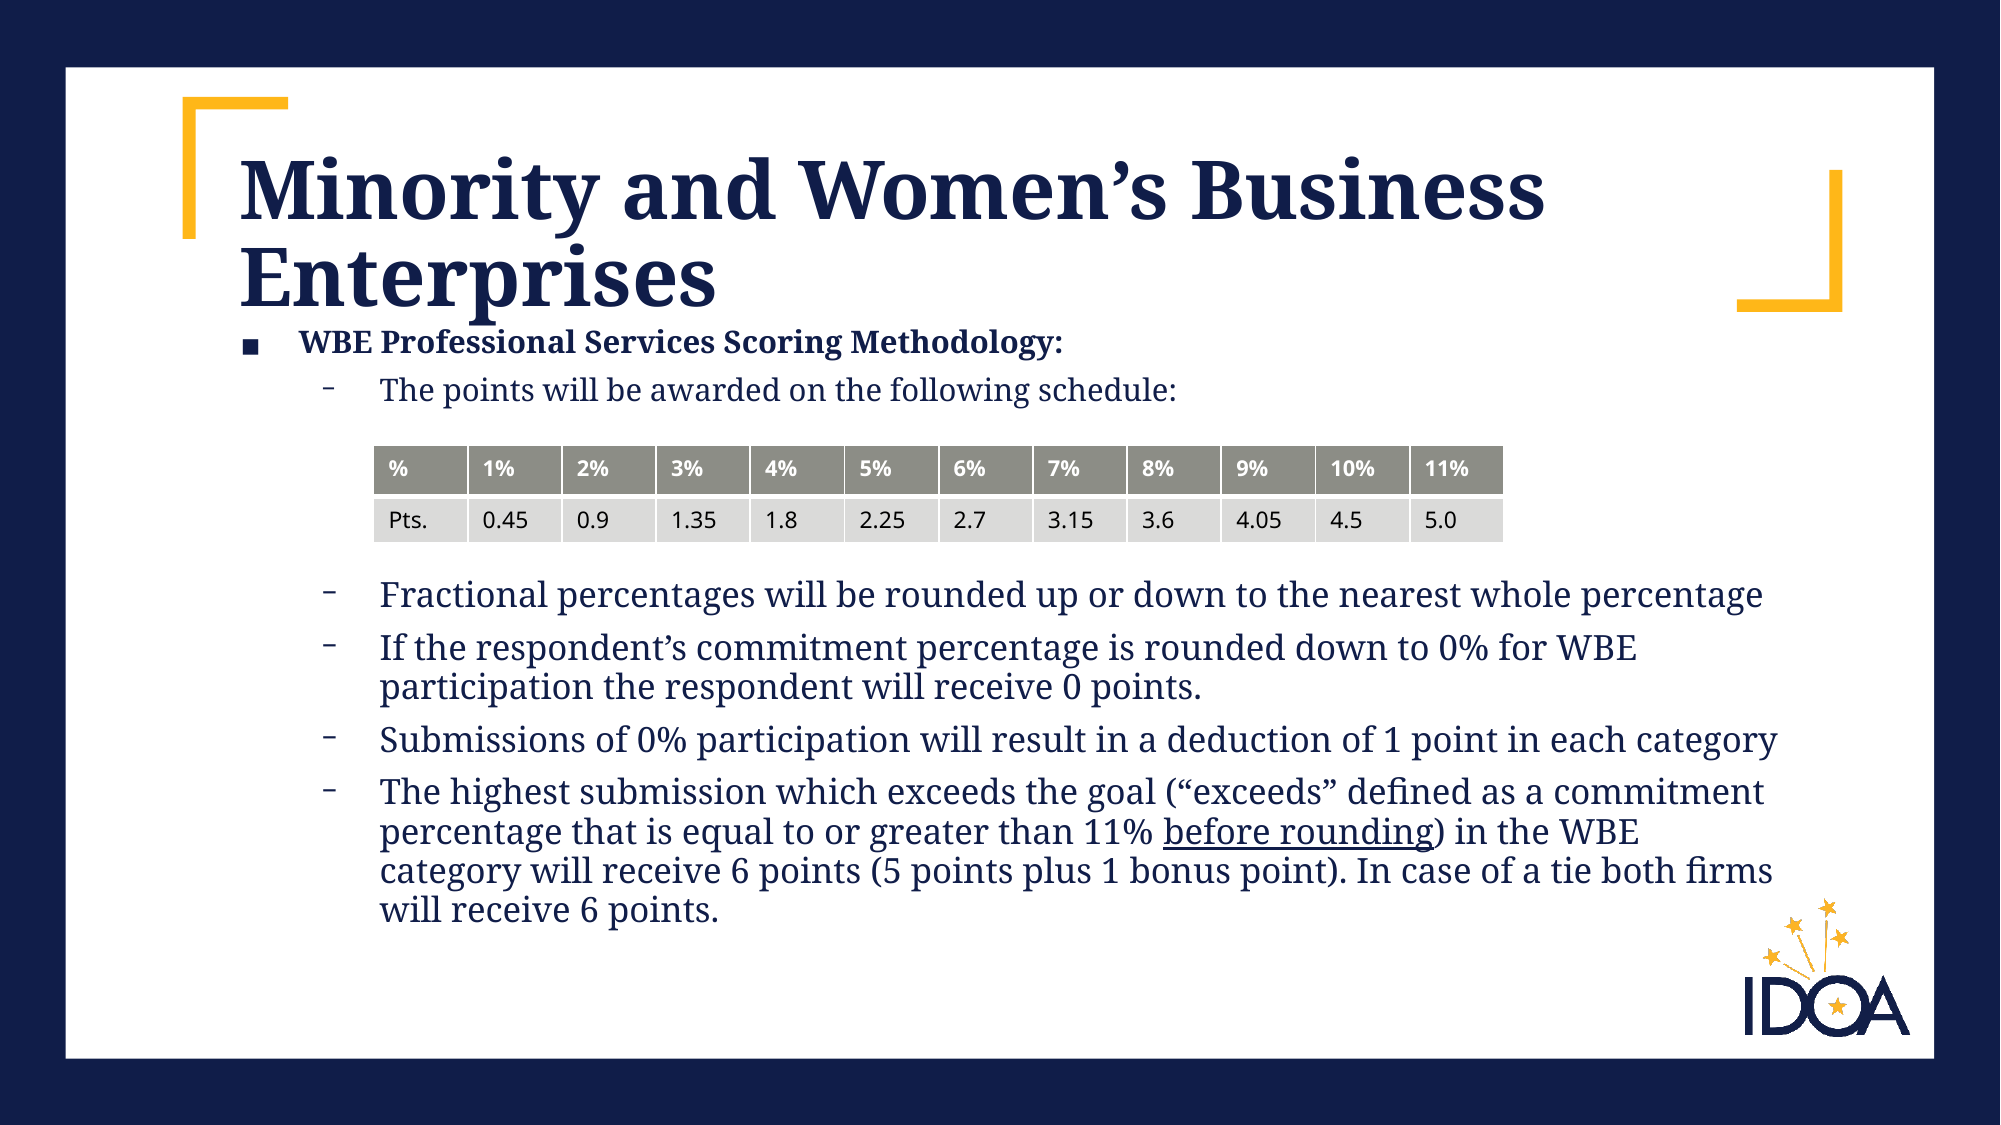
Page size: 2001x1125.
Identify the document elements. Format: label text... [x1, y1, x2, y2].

table_cell Pts. [374, 499, 467, 542]
list WBE Professional Services Scoring Methodology: The points will be awarded on the following schedule: Fractional percentages will be rounded up or down to the nearest whole percentage If the respondent’s commitment percentage is rounded down to 0% for WBE participation the respondent will receive 0 points. Submissions of 0% participation will result in a deduction of 1 point in each category The highest submission which exceeds the goal (“exceeds” defined as a commitment percentage that is equal to or greater than 11% before rounding) in the WBE category will receive 6 points (5 points plus 1 bonus point). In case of a tie both firms will receive 6 points. [225, 317, 1800, 997]
table_header 1% [469, 446, 561, 494]
table_header 9% [1222, 446, 1315, 494]
table_header 7% [1034, 446, 1126, 494]
table_header 5% [845, 446, 938, 494]
table_cell 1.8 [751, 499, 844, 542]
table_header 8% [1128, 446, 1220, 494]
table_header 10% [1316, 446, 1409, 494]
table_header % [374, 446, 467, 494]
picture [1702, 857, 1959, 1114]
table_cell 4.5 [1316, 499, 1409, 542]
table_cell 5.0 [1411, 499, 1503, 542]
table_cell 3.6 [1128, 499, 1220, 542]
table_header 2% [563, 446, 655, 494]
title Minority and Women’s Business Enterprises [225, 142, 1800, 279]
table_header 6% [940, 446, 1032, 494]
table_cell 0.9 [563, 499, 655, 542]
table_header 3% [657, 446, 749, 494]
table_header 4% [751, 446, 844, 494]
table_cell 4.05 [1222, 499, 1315, 542]
table_header 11% [1411, 446, 1503, 494]
table_cell 1.35 [657, 499, 749, 542]
table_cell 2.25 [845, 499, 938, 542]
table_cell 3.15 [1034, 499, 1126, 542]
table_cell 2.7 [940, 499, 1032, 542]
table_cell 0.45 [469, 499, 561, 542]
